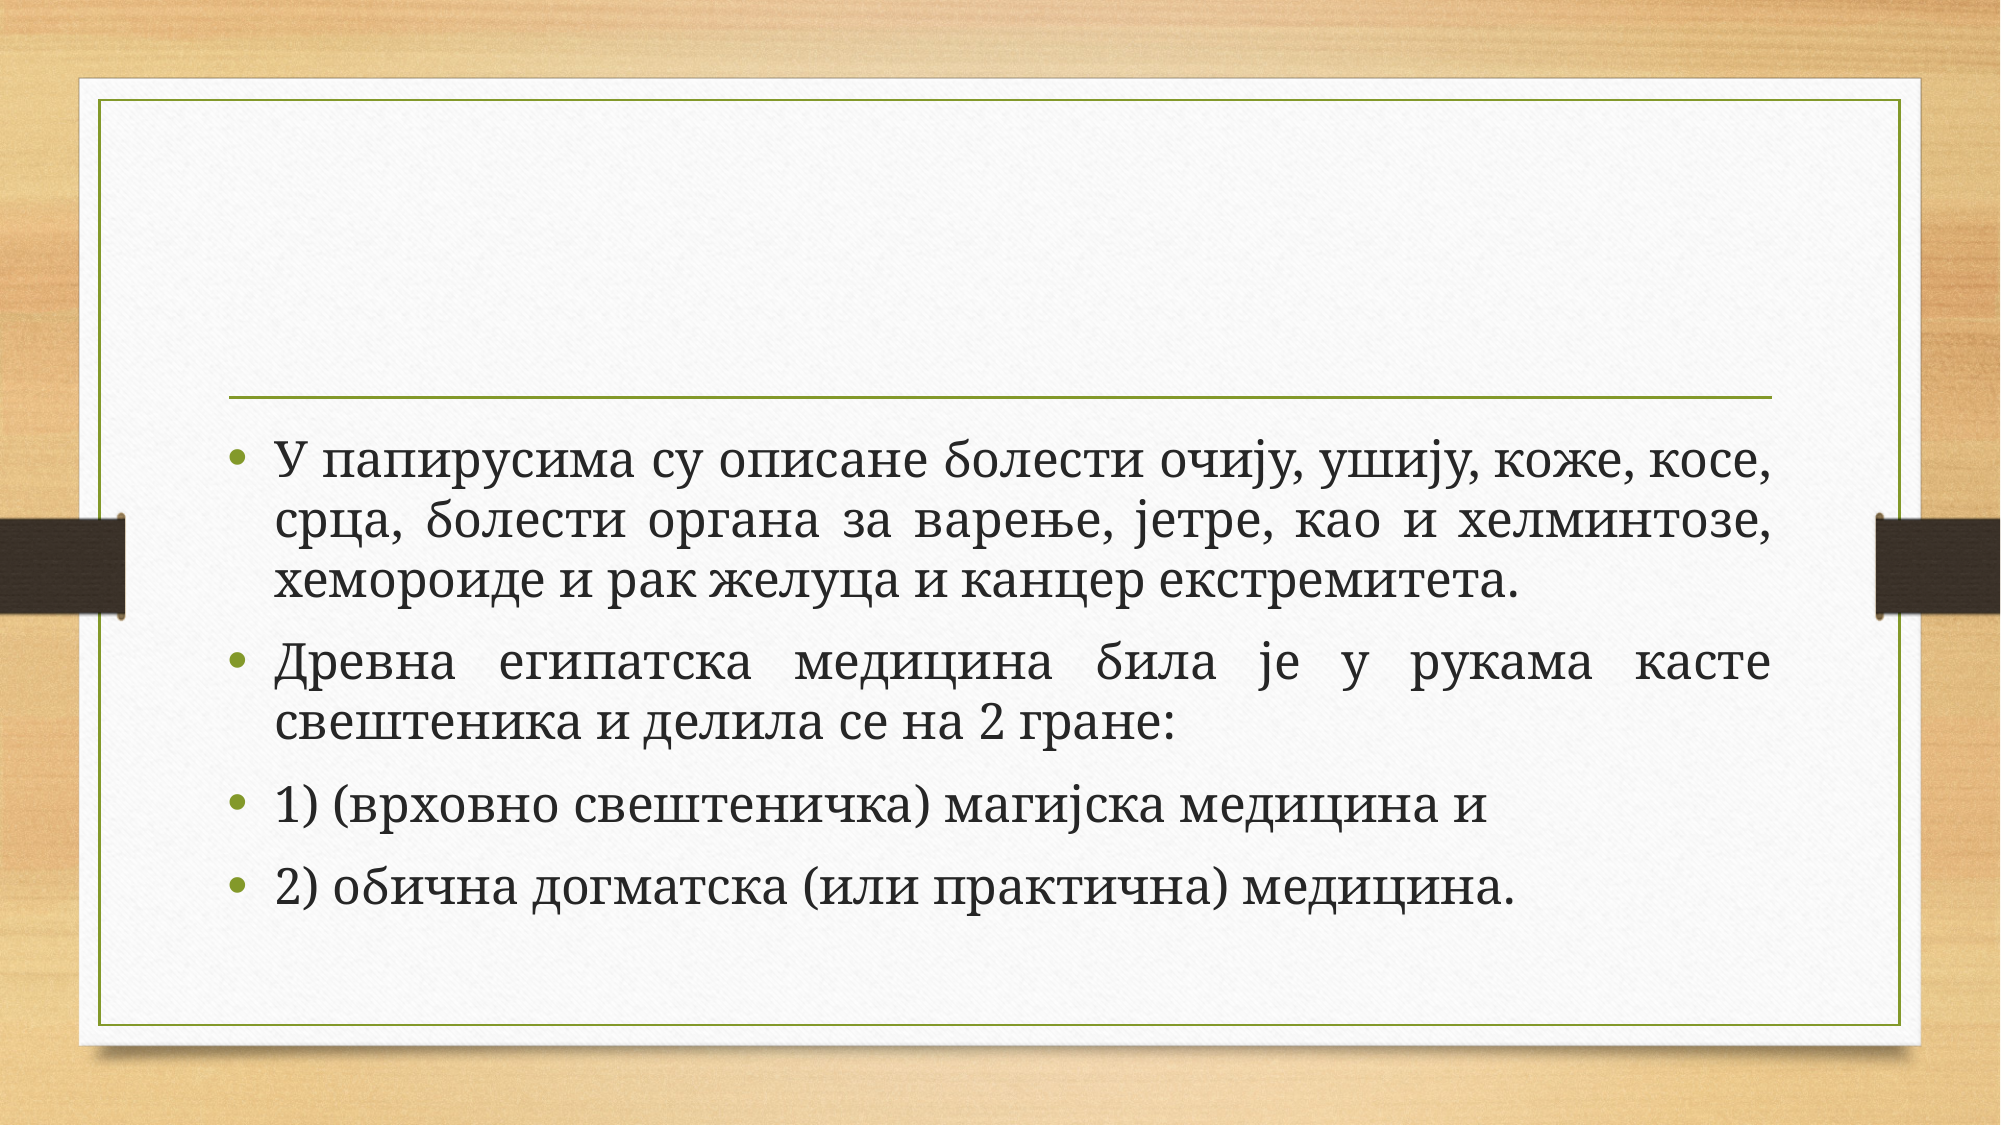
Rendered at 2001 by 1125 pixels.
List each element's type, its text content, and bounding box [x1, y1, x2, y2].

picture [0, 0, 2001, 1125]
list У папирусима су описане болести очију, ушију, коже, косе, срца, болести органа за варење, јетре, као и хелминтозе, хемороиде и рак желуца и канцер екстремитета. Древна египатска медицина била је у рукама касте свештеника и делила се на 2 гране: 1) (врховно свештеничка) магијска медицина и 2) обична догматска (или практична) медицина. [212, 419, 1788, 964]
